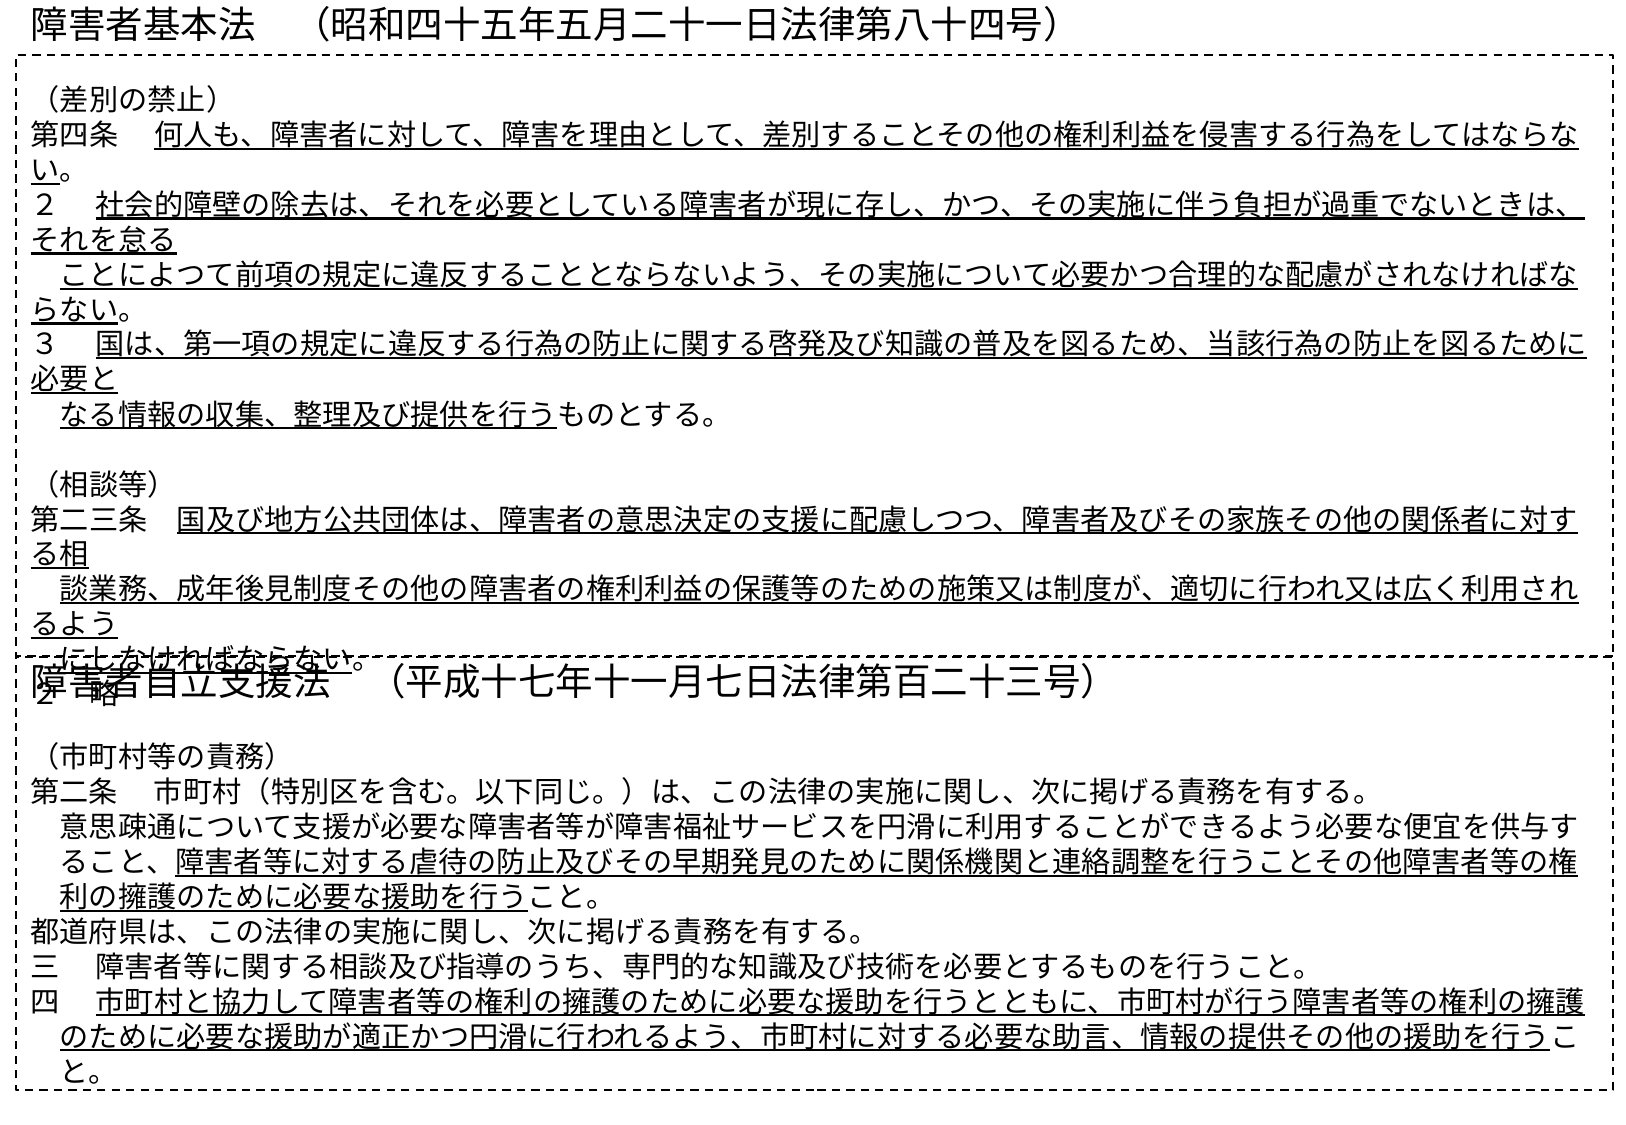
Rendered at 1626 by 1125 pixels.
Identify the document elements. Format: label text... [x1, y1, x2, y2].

text_box 障害者自立支援法 （平成十七年十一月七日法律第百二十三号） （市町村等の責務） 第二条 市町村（特別区を含む。以下同じ。）は、この法律の実施に関し、次に掲げる責務を有する。 意思疎通について支援が必要な障害者等が障害福祉サービスを円滑に利用することができるよう必要な便宜を供与すること、障害者等に対する虐待の防止及びその早期発見のために関係機関と連絡調整を行うことその他障害者等の権利の擁護のために必要な援助を行うこと。 都道府県は、この法律の実施に関し、次に掲げる責務を有する。 三 障害者等に関する相談及び指導のうち、専門的な知識及び技術を必要とするものを行うこと。 四 市町村と協力して障害者等の権利の擁護のために必要な援助を行うとともに、市町村が行う障害者等の権利の擁護のために必要な援助が適正かつ円滑に行われるよう、市町村に対する必要な助言、情報の提供その他の援助を行うこと。 [15, 656, 1614, 1090]
title 障害者基本法 （昭和四十五年五月二十一日法律第八十四号） （差別の禁止） 第四条 何人も、障害者に対して、障害を理由として、差別することその他の権利利益を侵害する行為をしてはならない。 ２ 社会的障壁の除去は、それを必要としている障害者が現に存し、かつ、その実施に伴う負担が過重でないときは、それを怠る ことによつて前項の規定に違反することとならないよう、その実施について必要かつ合理的な配慮がされなければならない。 ３ 国は、第一項の規定に違反する行為の防止に関する啓発及び知識の普及を図るため、当該行為の防止を図るために必要と なる情報の収集、整理及び提供を行うものとする。 （相談等） 第二三条 国及び地方公共団体は、障害者の意思決定の支援に配慮しつつ、障害者及びその家族その他の関係者に対する相 談業務、成年後見制度その他の障害者の権利利益の保護等のための施策又は制度が、適切に行われ又は広く利用されるよう にしなければならない。 ２ 略 [15, 54, 1614, 656]
